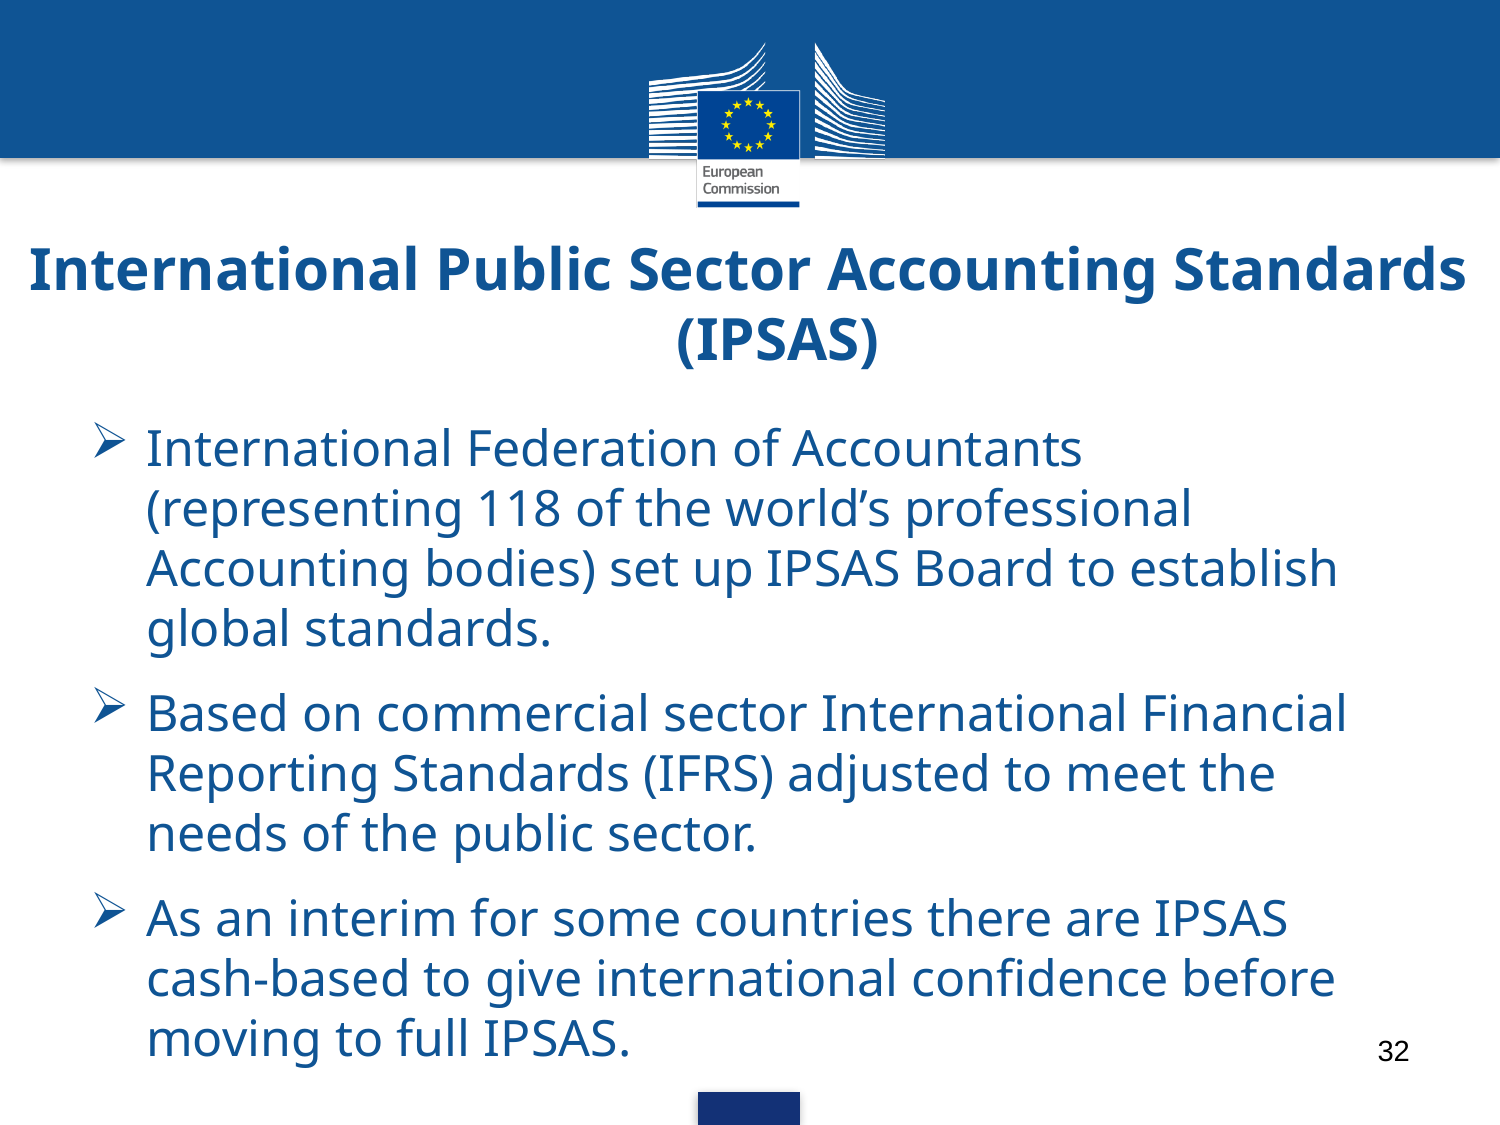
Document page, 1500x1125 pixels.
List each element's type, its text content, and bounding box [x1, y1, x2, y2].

list International Federation of Accountants (representing 118 of the world’s professional Accounting bodies) set up IPSAS Board to establish global standards. Based on commercial sector International Financial Reporting Standards (IFRS) adjusted to meet the needs of the public sector. As an interim for some countries there are IPSAS cash-based to give international confidence before moving to full IPSAS. [75, 408, 1425, 1083]
slide_number 32 [1074, 1024, 1426, 1103]
picture [649, 42, 885, 207]
title International Public Sector Accounting Standards (IPSAS) [0, 207, 1499, 396]
